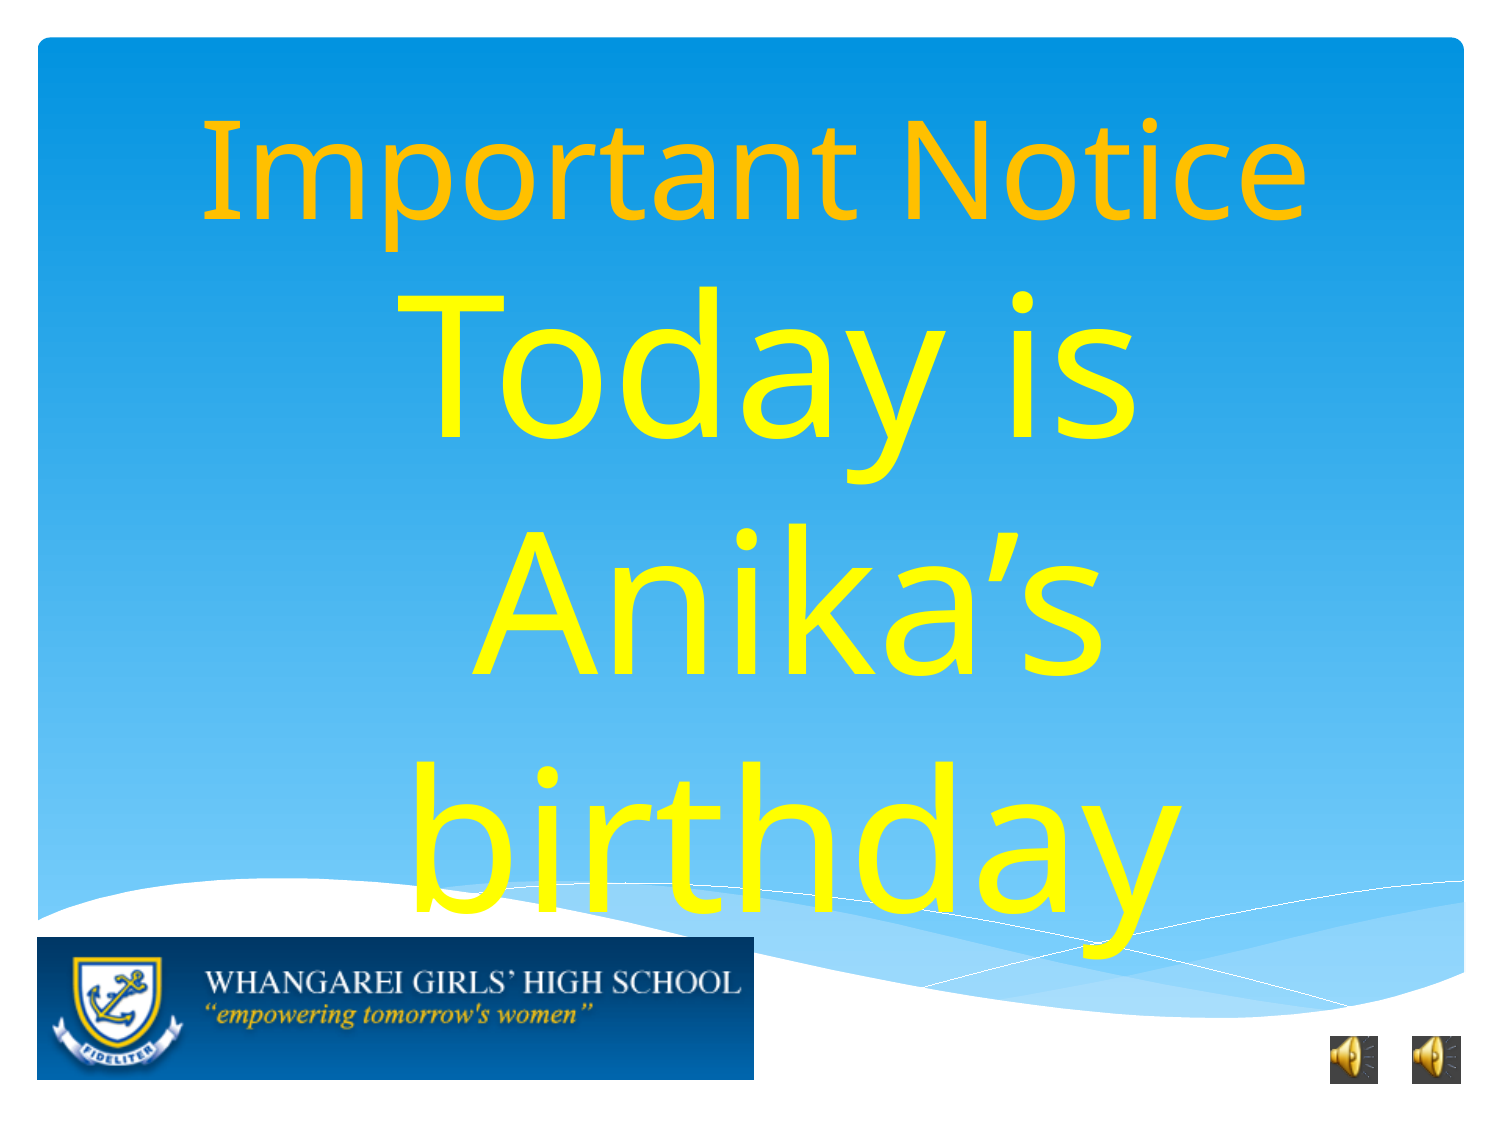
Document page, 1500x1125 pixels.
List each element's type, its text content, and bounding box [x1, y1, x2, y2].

text_box Today is Anika’s birthday [149, 231, 1391, 963]
picture [1411, 1034, 1462, 1086]
text_box Important Notice [149, 37, 1362, 255]
picture [37, 937, 754, 1080]
picture [1328, 1034, 1380, 1086]
